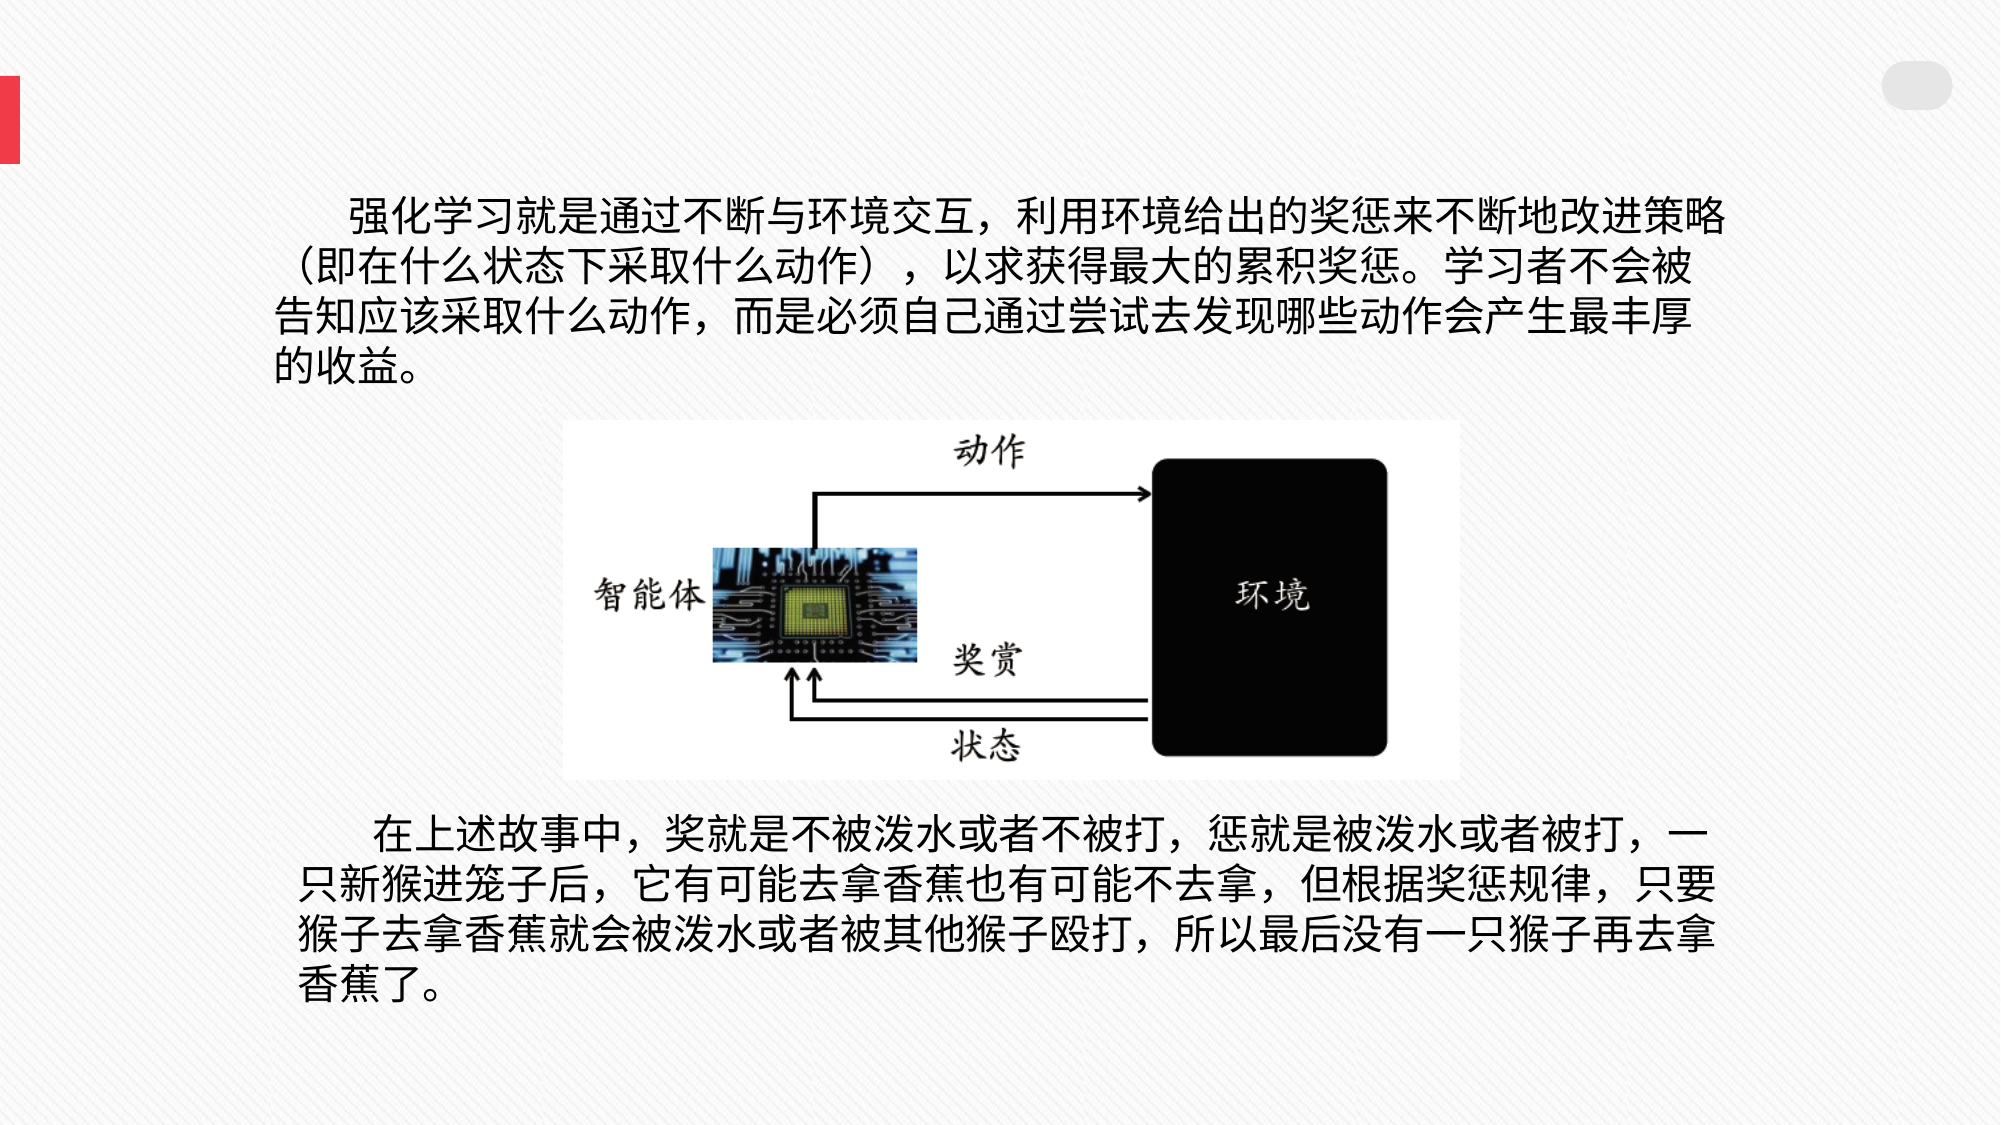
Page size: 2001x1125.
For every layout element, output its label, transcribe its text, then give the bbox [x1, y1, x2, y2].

text_box 在上述故事中，奖就是不被泼水或者不被打，惩就是被泼水或者被打，一只新猴进笼子后，它有可能去拿香蕉也有可能不去拿，但根据奖惩规律，只要猴子去拿香蕉就会被泼水或者被其他猴子殴打，所以最后没有一只猴子再去拿香蕉了。 [282, 800, 1741, 1016]
picture [0, 0, 2001, 1125]
text_box 强化学习就是通过不断与环境交互，利用环境给出的奖惩来不断地改进策略（即在什么状态下采取什么动作），以求获得最大的累积奖惩。学习者不会被告知应该采取什么动作，而是必须自己通过尝试去发现哪些动作会产生最丰厚的收益。 [259, 182, 1741, 397]
